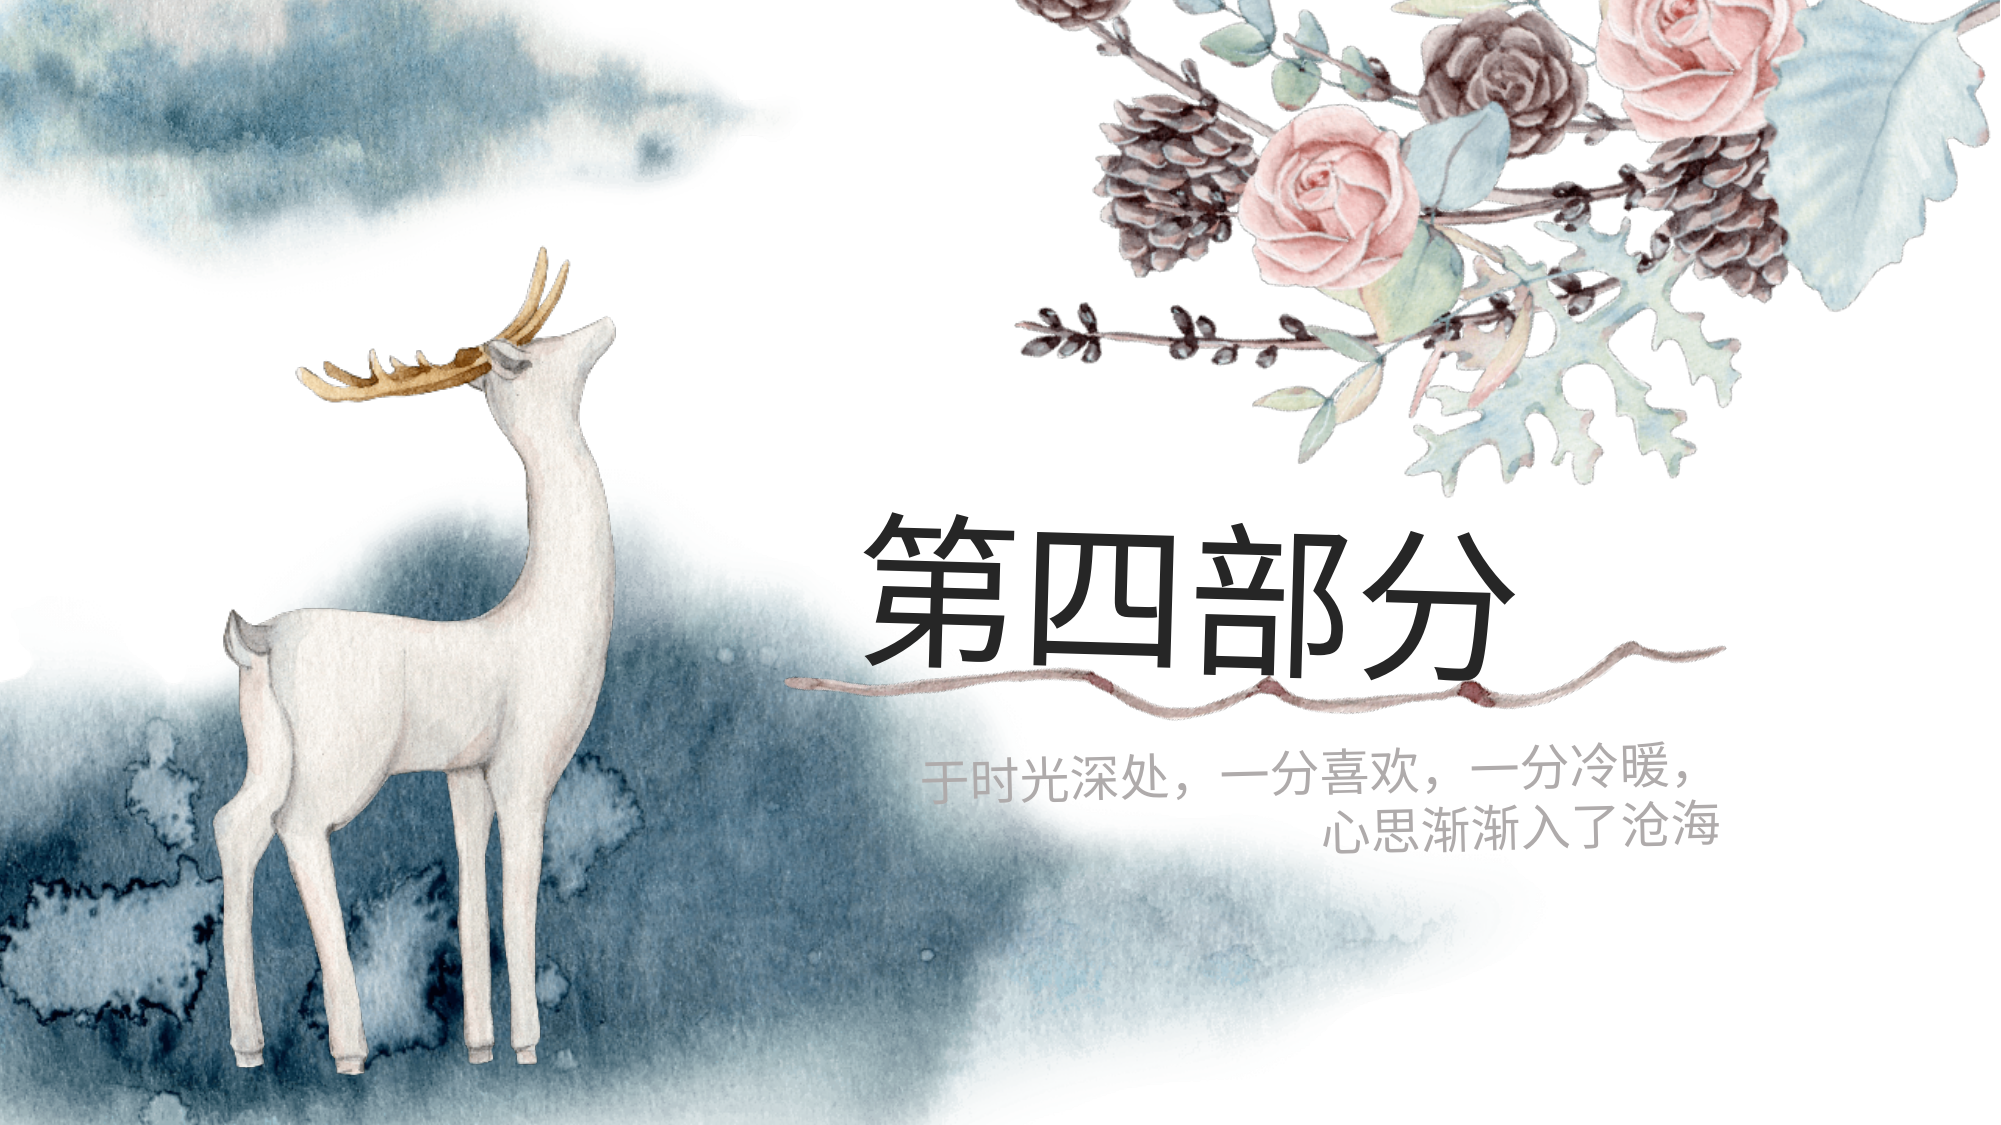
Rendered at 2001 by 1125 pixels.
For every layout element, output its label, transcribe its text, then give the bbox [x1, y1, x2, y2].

text_box 于时光深处，一分喜欢，一分冷暖，心思渐渐入了沧海 [1634, 723, 1737, 861]
picture [0, 0, 2000, 1125]
